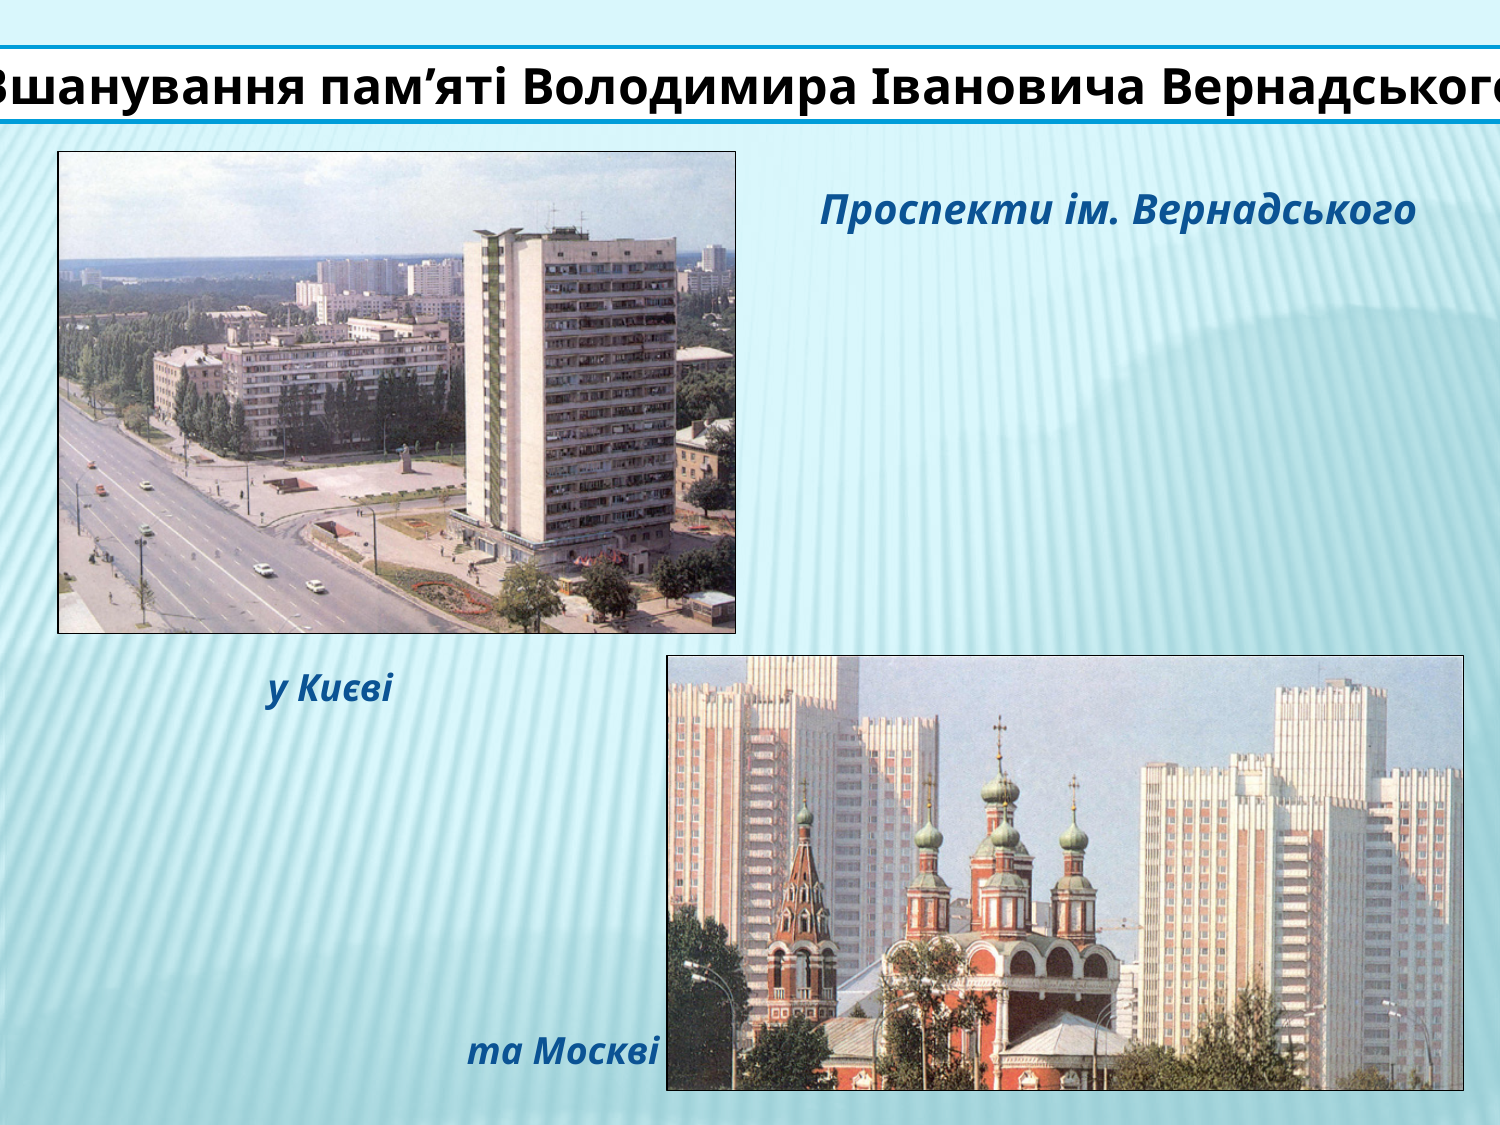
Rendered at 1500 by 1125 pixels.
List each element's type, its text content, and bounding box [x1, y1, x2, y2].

text_box Проспекти ім. Вернадського [804, 175, 1433, 241]
text_box Вшанування пам’яті Володимира Івановича Вернадського [0, 45, 1500, 124]
picture [667, 655, 1463, 1091]
text_box у Києві [253, 656, 418, 716]
text_box та Москві [452, 1019, 657, 1080]
picture [58, 151, 736, 634]
